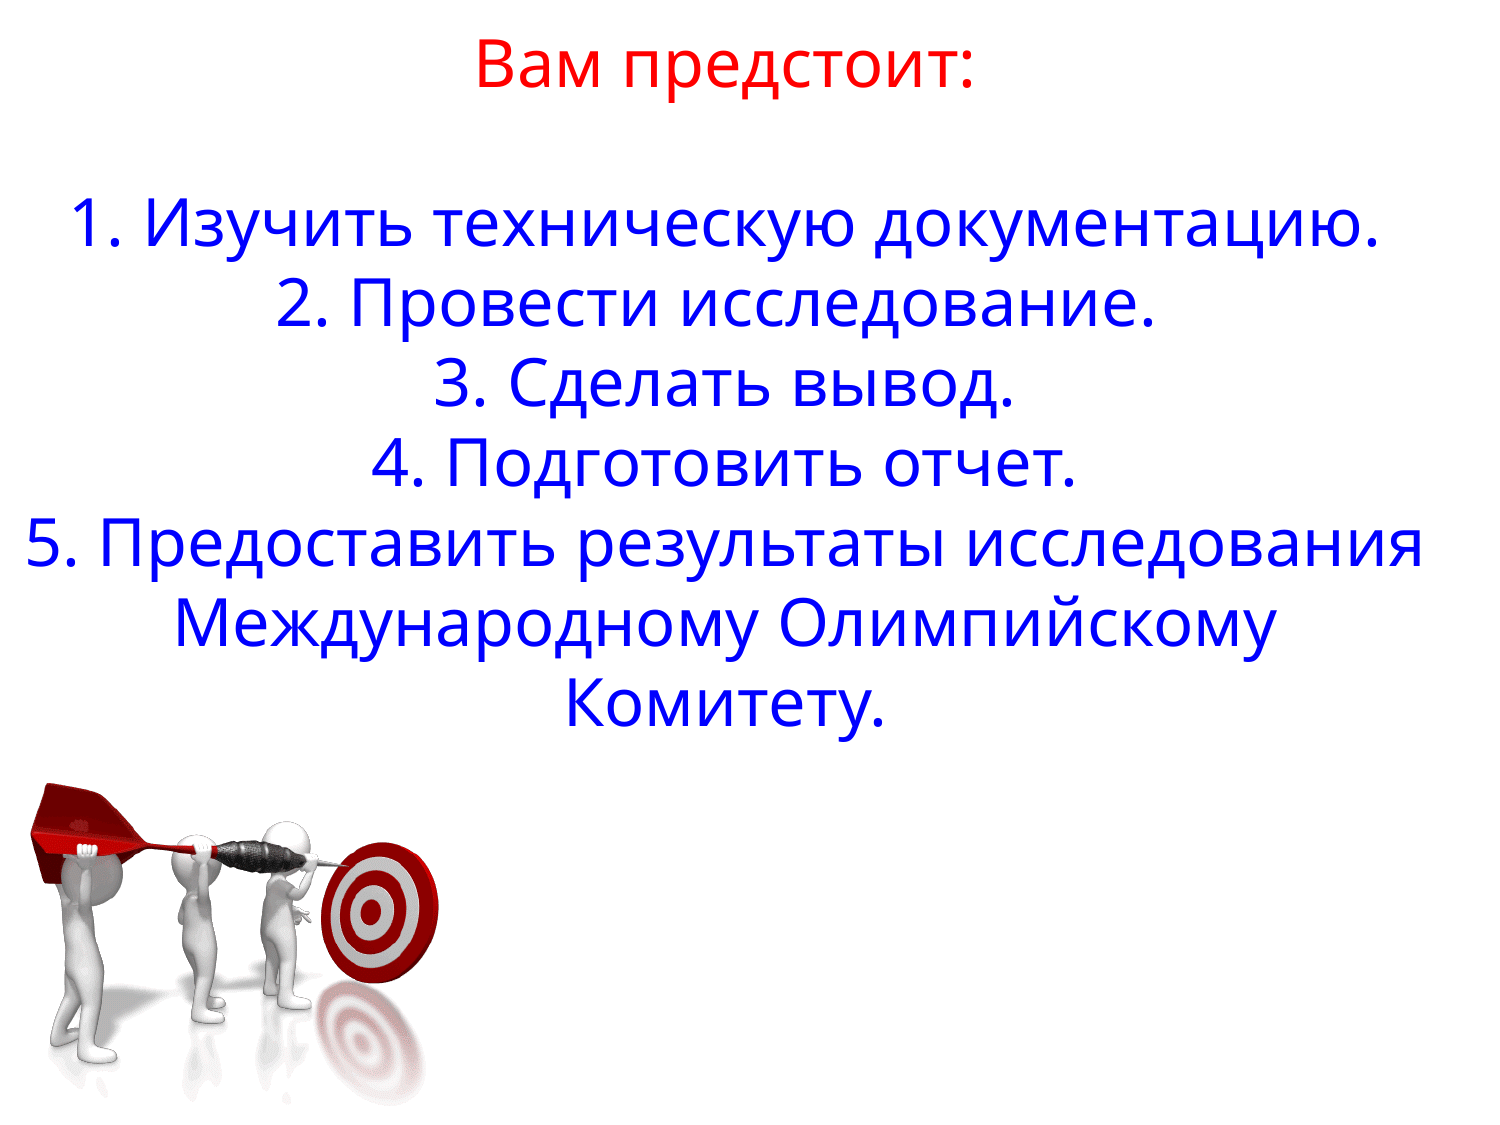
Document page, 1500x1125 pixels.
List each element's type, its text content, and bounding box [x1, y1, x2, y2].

picture [0, 763, 490, 1125]
text_box Вам предстоит: Изучить техническую документацию. Провести исследование. 3. Сделать вывод. 4. Подготовить отчет. 5. Предоставить результаты исследования Международному Олимпийскому Комитету. [0, 12, 1452, 748]
